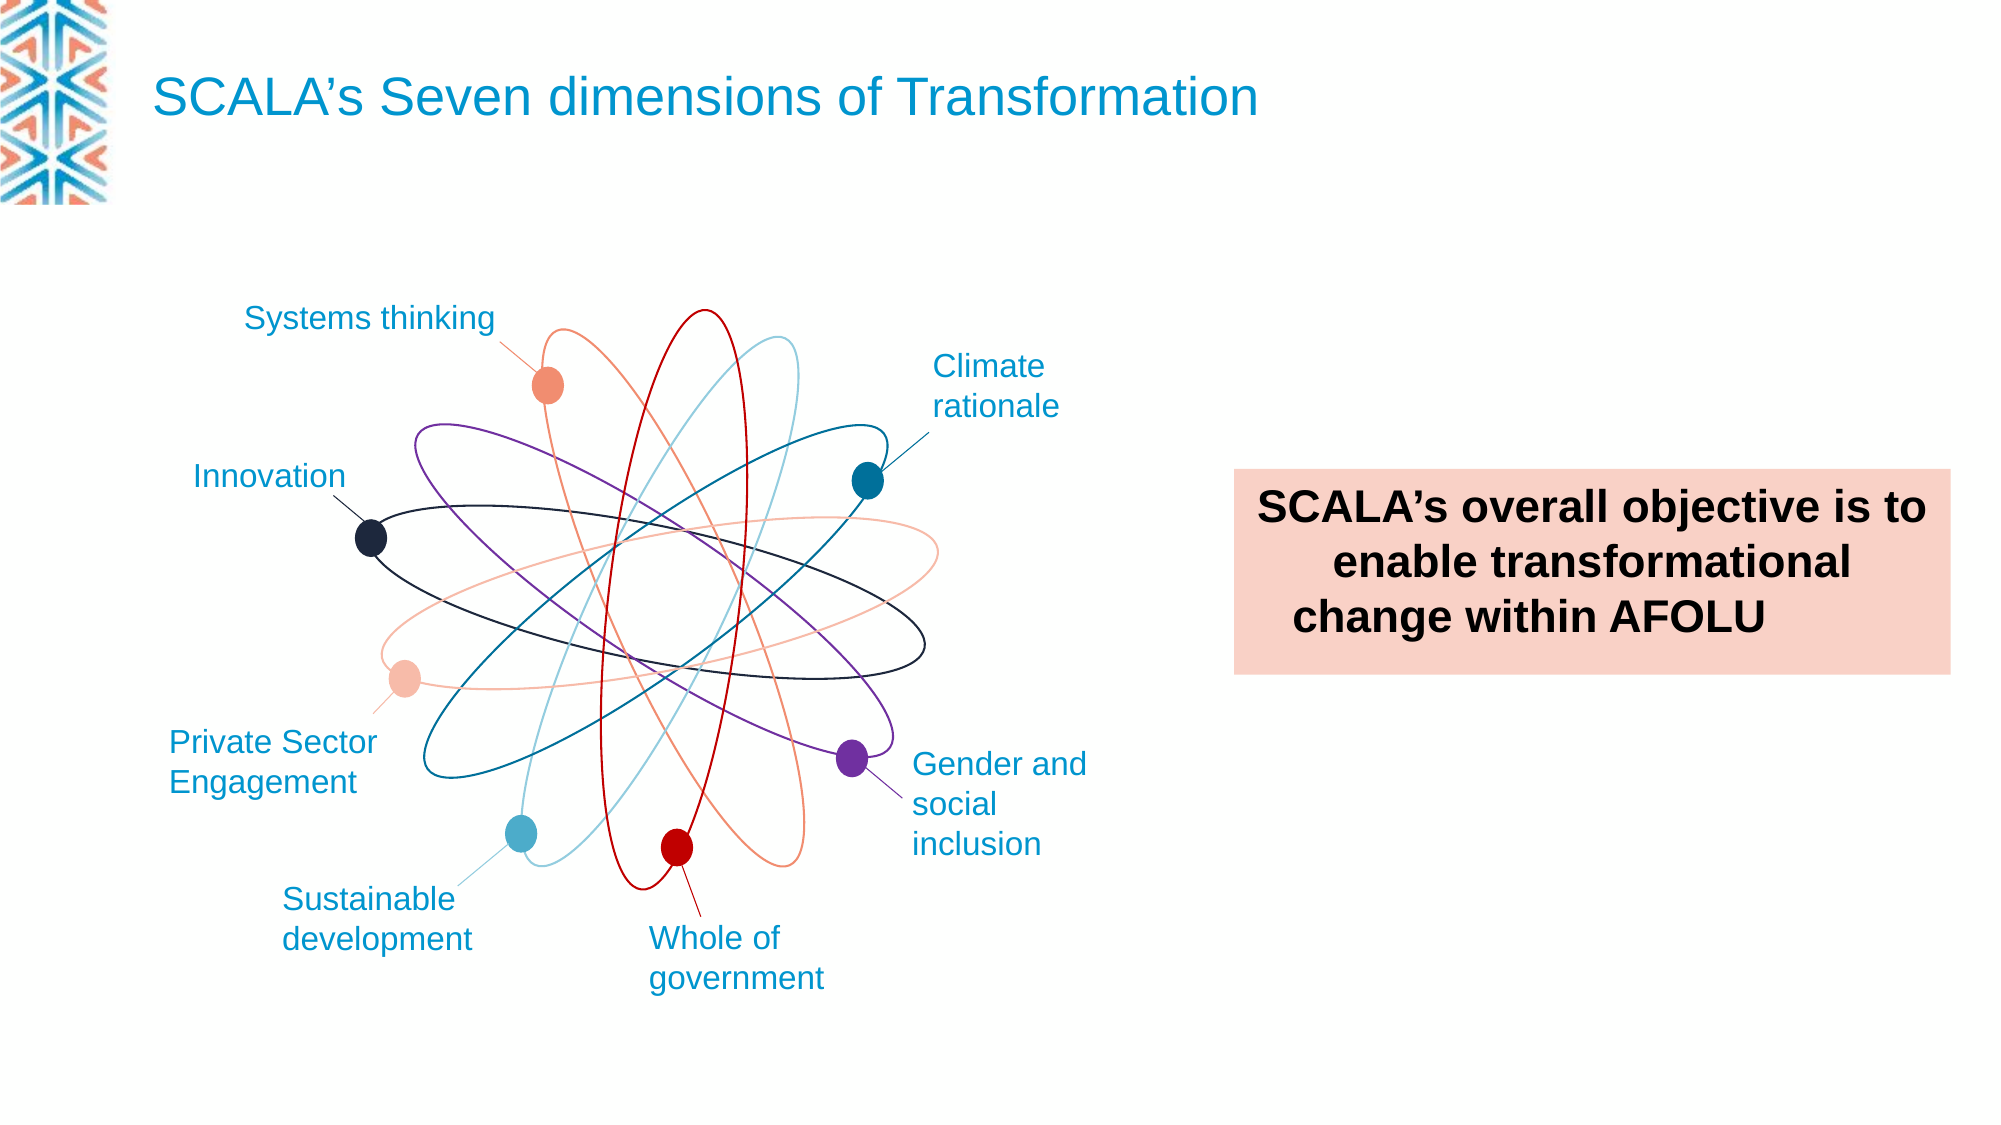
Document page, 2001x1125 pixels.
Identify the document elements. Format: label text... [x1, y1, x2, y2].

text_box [154, 288, 1234, 1008]
picture [1, 0, 115, 204]
title SCALA’s Seven dimensions of Transformation [137, 37, 1375, 135]
list SCALA’s overall objective is to enable transformational change within AFOLU [1234, 468, 1951, 675]
